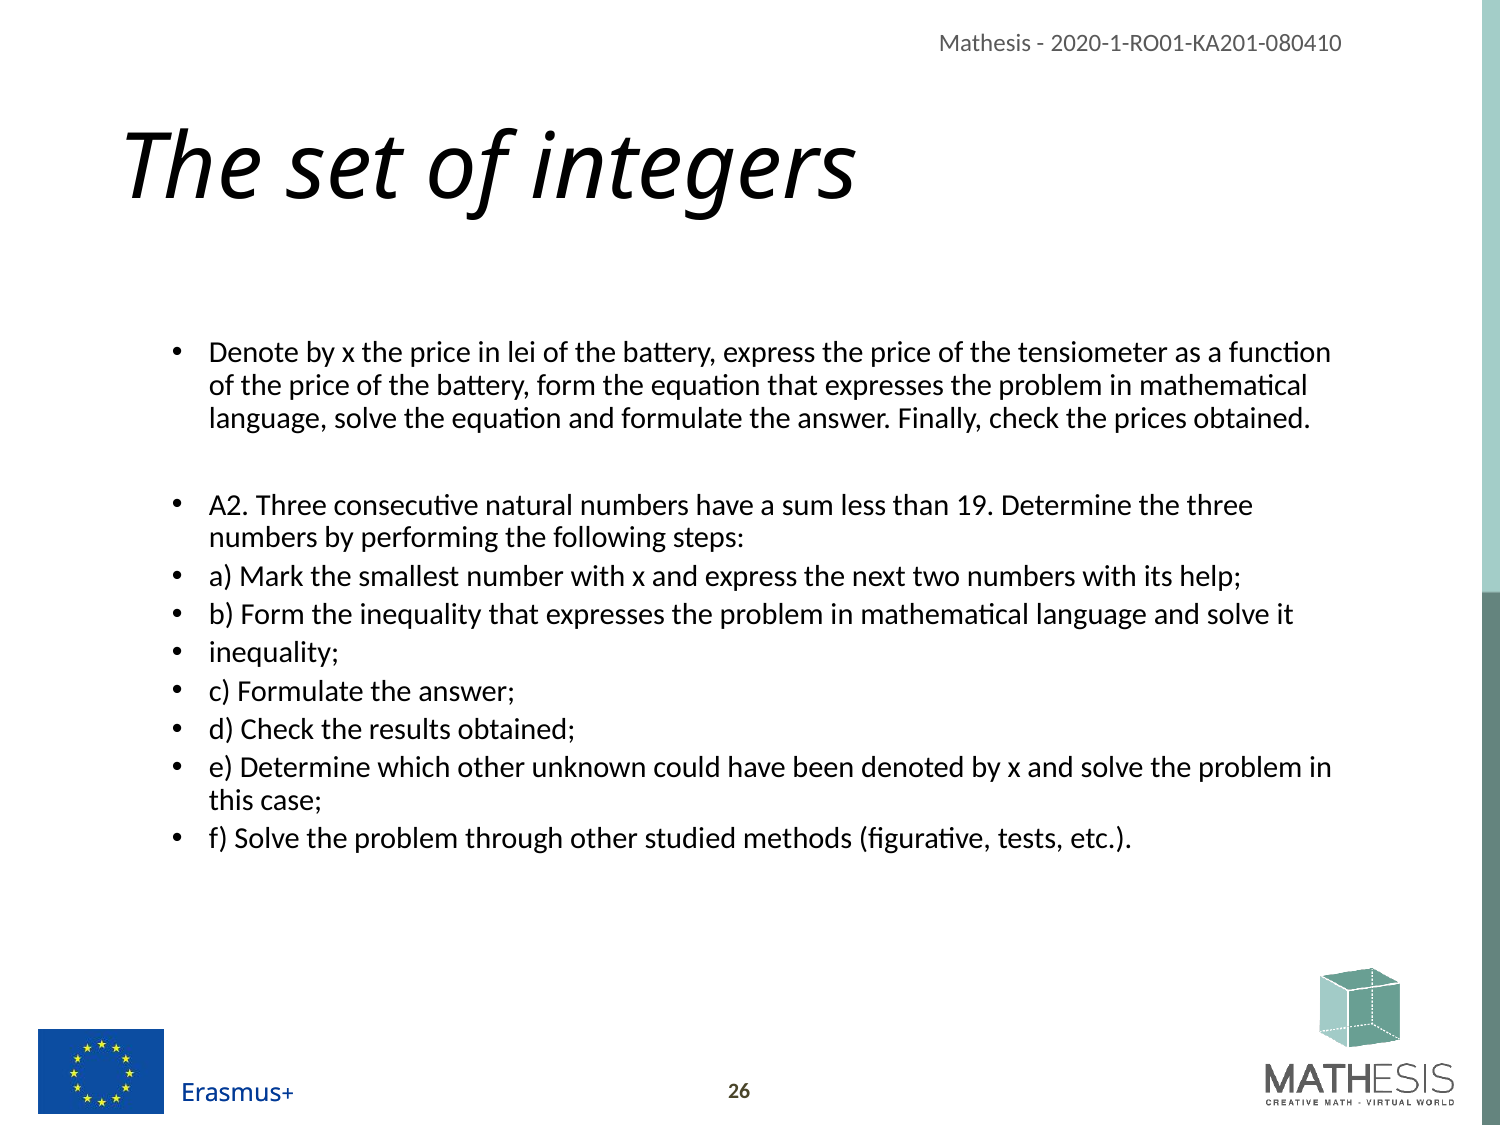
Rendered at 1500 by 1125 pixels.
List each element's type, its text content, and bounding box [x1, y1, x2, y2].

title The set of integers [103, 59, 1397, 278]
picture [38, 1029, 164, 1114]
list Denote by x the price in lei of the battery, express the price of the tensiometer as a function of the price of the battery, form the equation that expresses the problem in mathematical language, solve the equation and formulate the answer. Finally, check the prices obtained. A2. Three consecutive natural numbers have a sum less than 19. Determine the three numbers by performing the following steps: a) Mark the smallest number with x and express the next two numbers with its help; b) Form the inequality that expresses the problem in mathematical language and solve it inequality; c) Formulate the answer; d) Check the results obtained; e) Determine which other unknown could have been denoted by x and solve the problem in this case; f) Solve the problem through other studied methods (figurative, tests, etc.). [83, 329, 1357, 884]
